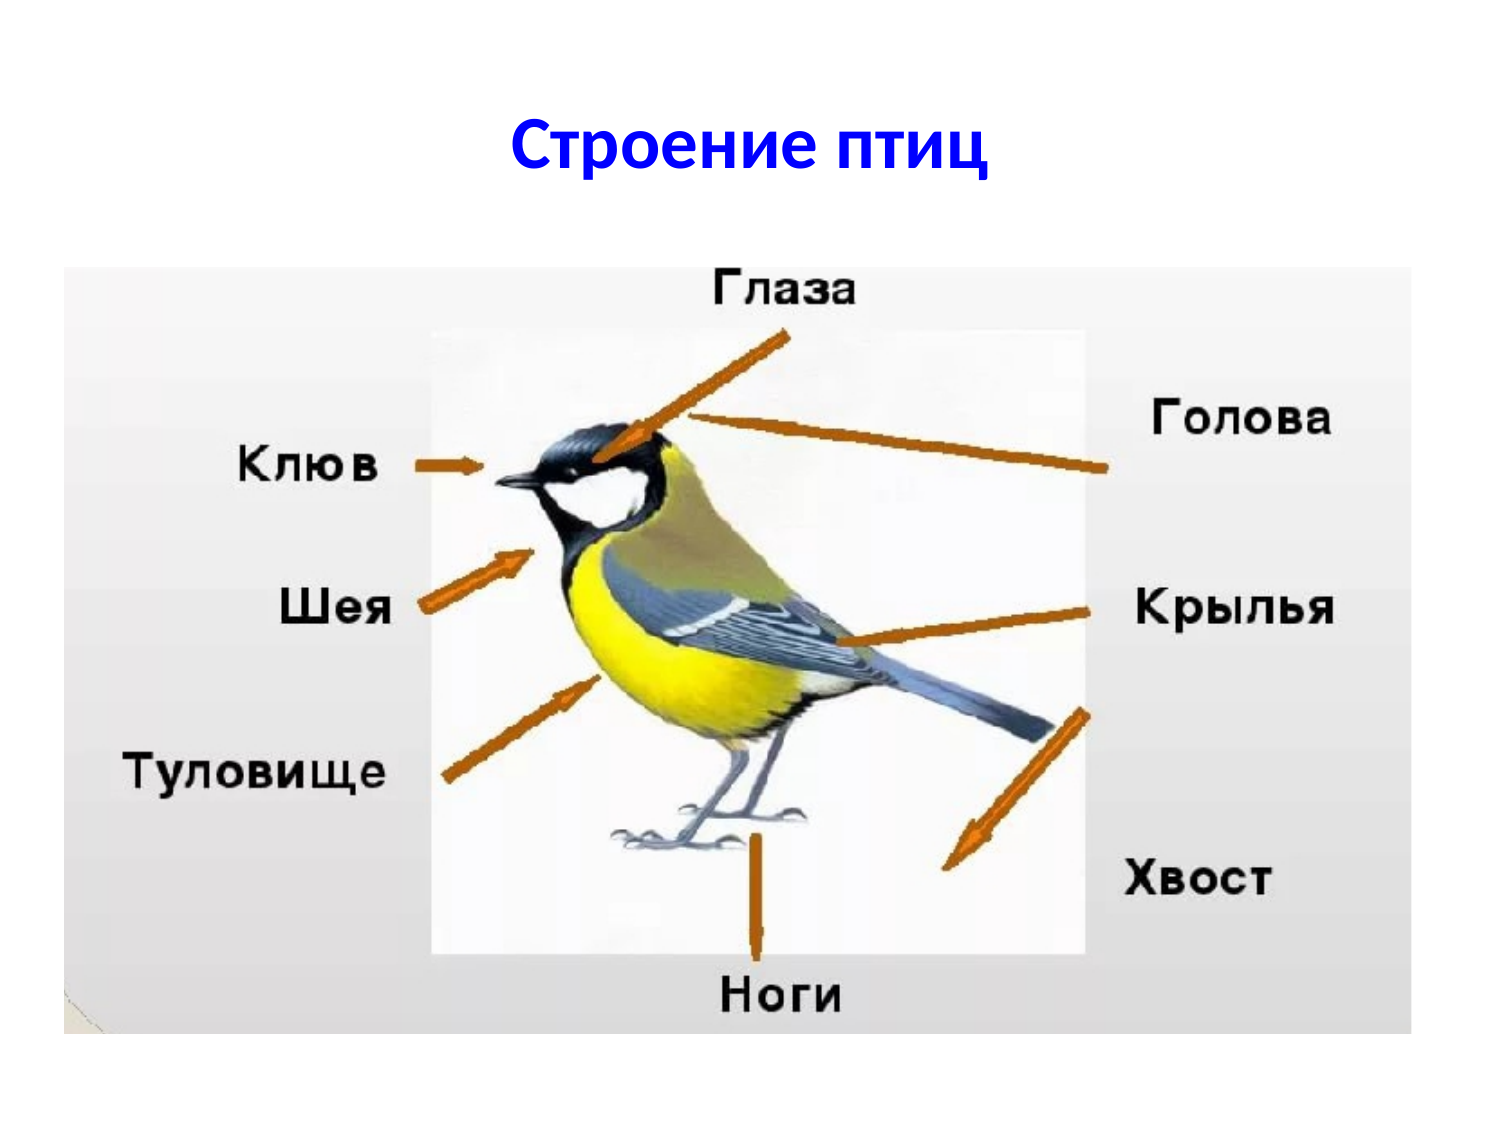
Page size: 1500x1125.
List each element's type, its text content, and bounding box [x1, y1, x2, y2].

title Строение птиц [75, 45, 1425, 233]
picture [63, 266, 1412, 1034]
